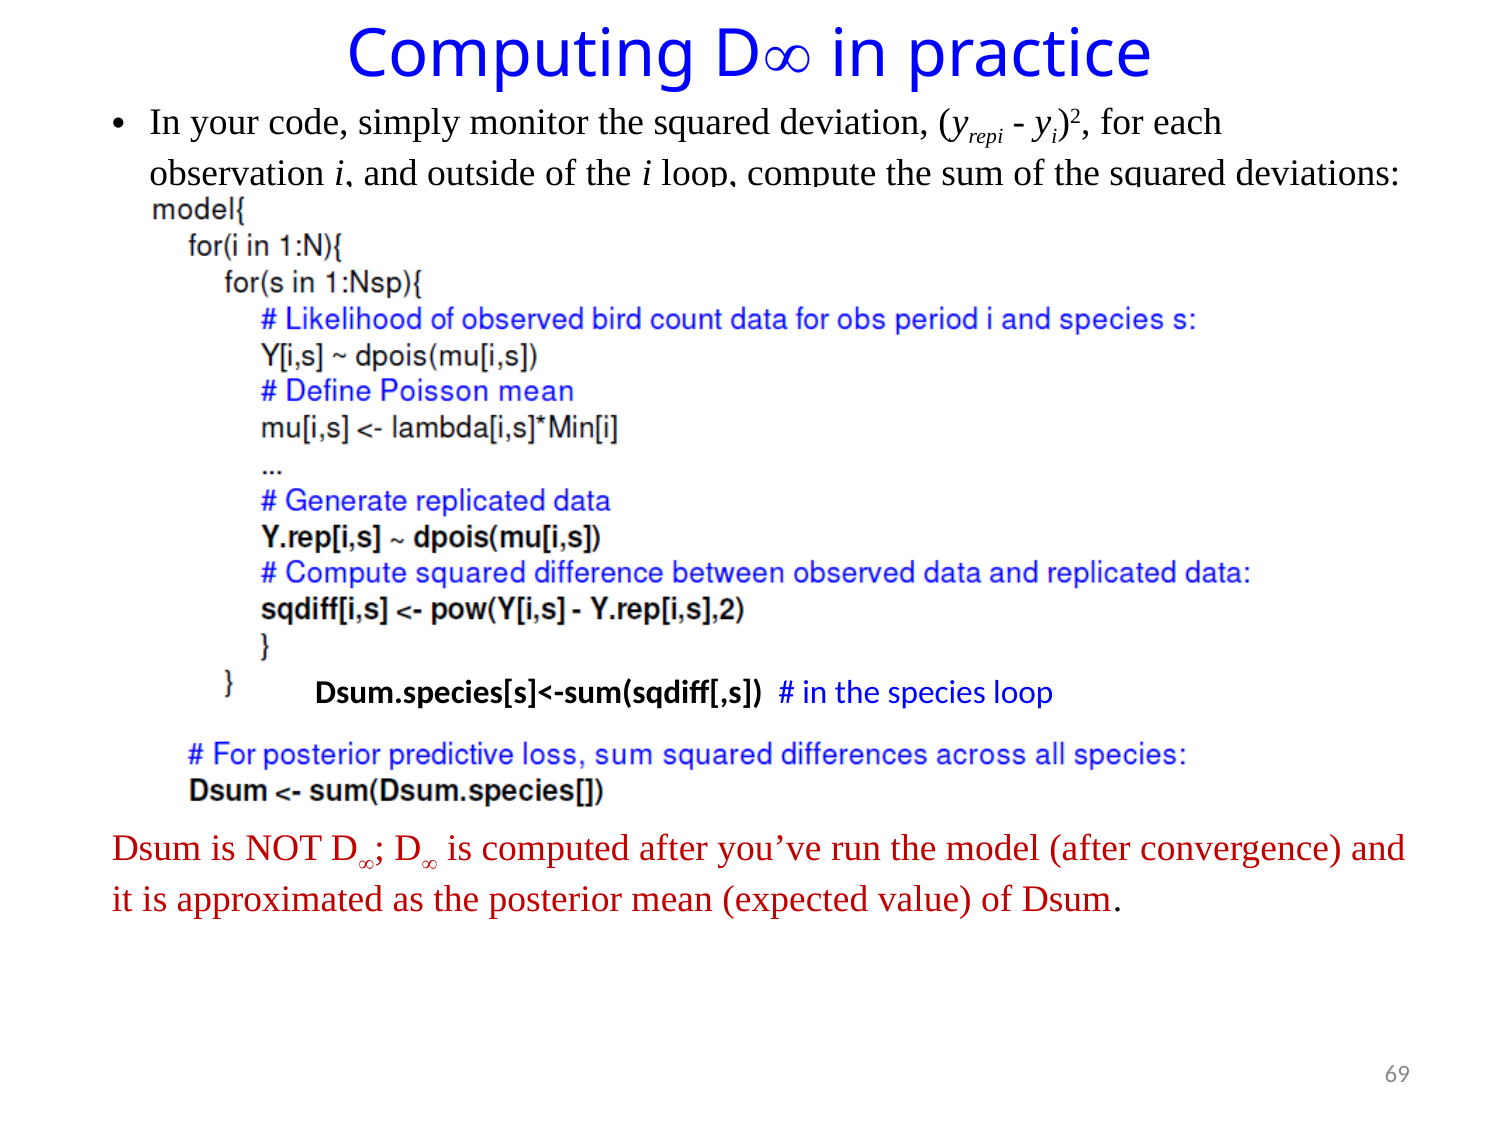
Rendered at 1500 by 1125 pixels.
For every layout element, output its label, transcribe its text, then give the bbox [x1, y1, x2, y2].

title Computing D in practice [75, 1, 1425, 126]
picture [137, 187, 1270, 823]
text_box In your code, simply monitor the squared deviation, (yrepi - yi)2, for each observation i, and outside of the i loop, compute the sum of the squared deviations: Dsum is NOT D; D is computed after you’ve run the model (after convergence) and it is approximated as the posterior mean (expected value) of Dsum. [97, 126, 1422, 1017]
slide_number 69 [1074, 1042, 1425, 1103]
